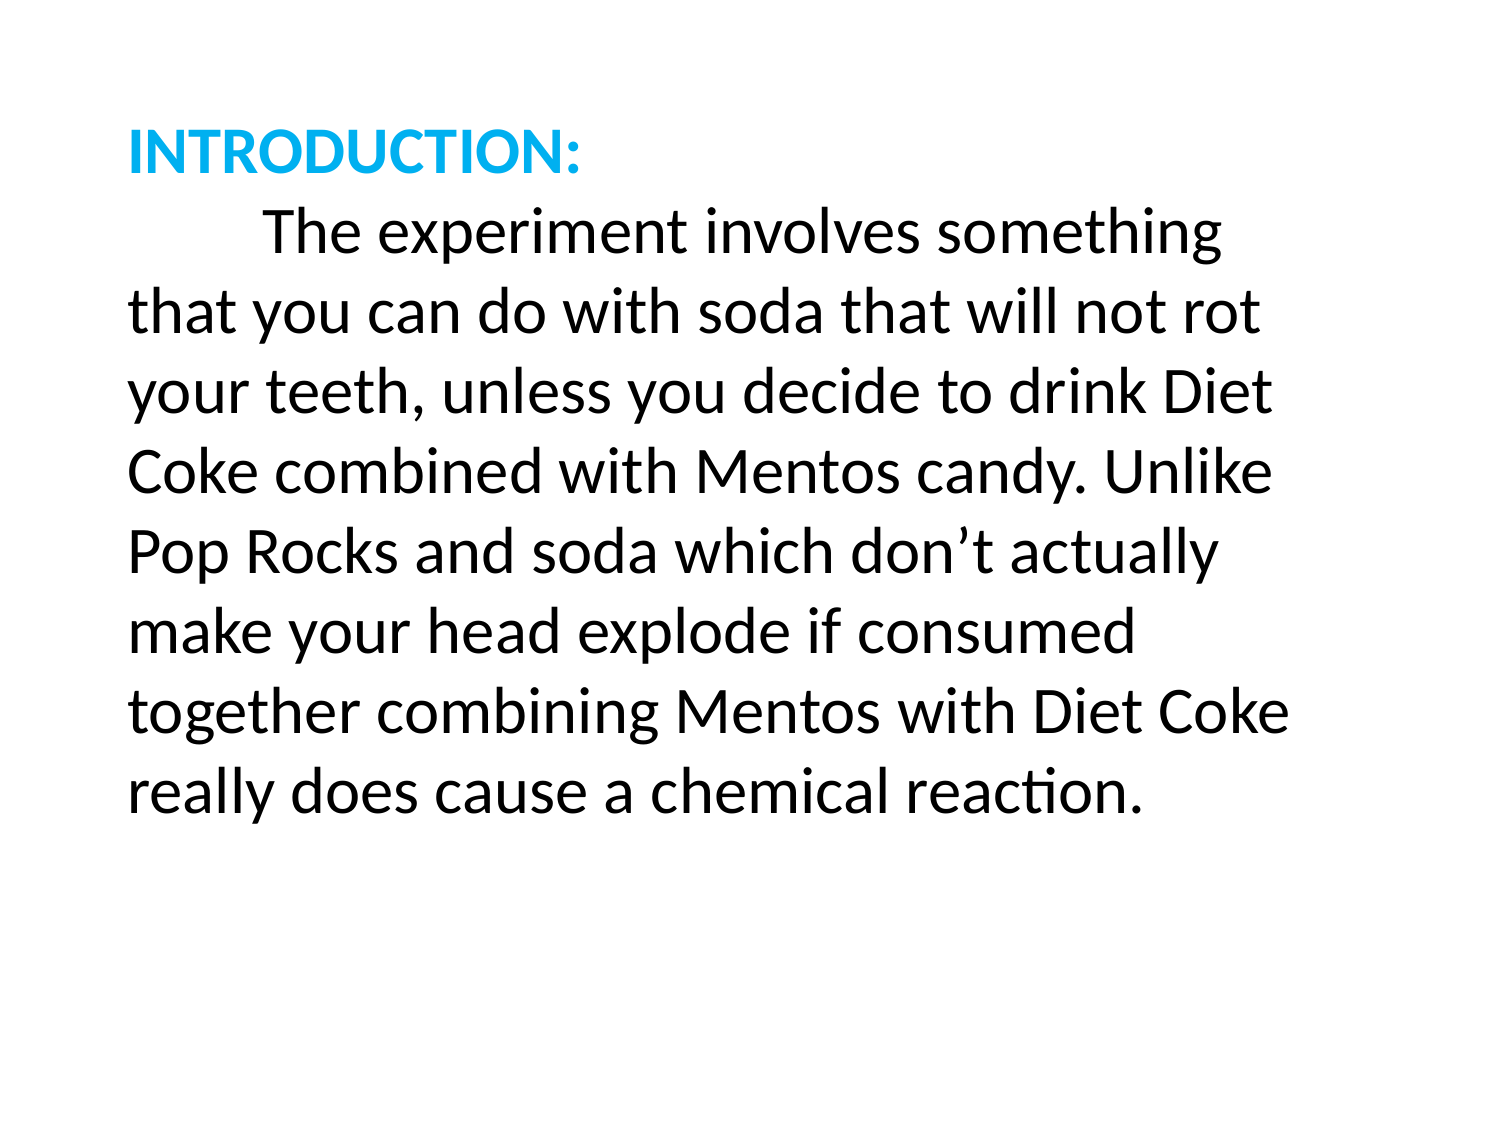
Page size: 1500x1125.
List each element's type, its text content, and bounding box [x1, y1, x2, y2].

text_box INTRODUCTION: The experiment involves something that you can do with soda that will not rot your teeth, unless you decide to drink Diet Coke combined with Mentos candy. Unlike Pop Rocks and soda which don’t actually make your head explode if consumed together combining Mentos with Diet Coke really does cause a chemical reaction. [112, 99, 1313, 835]
